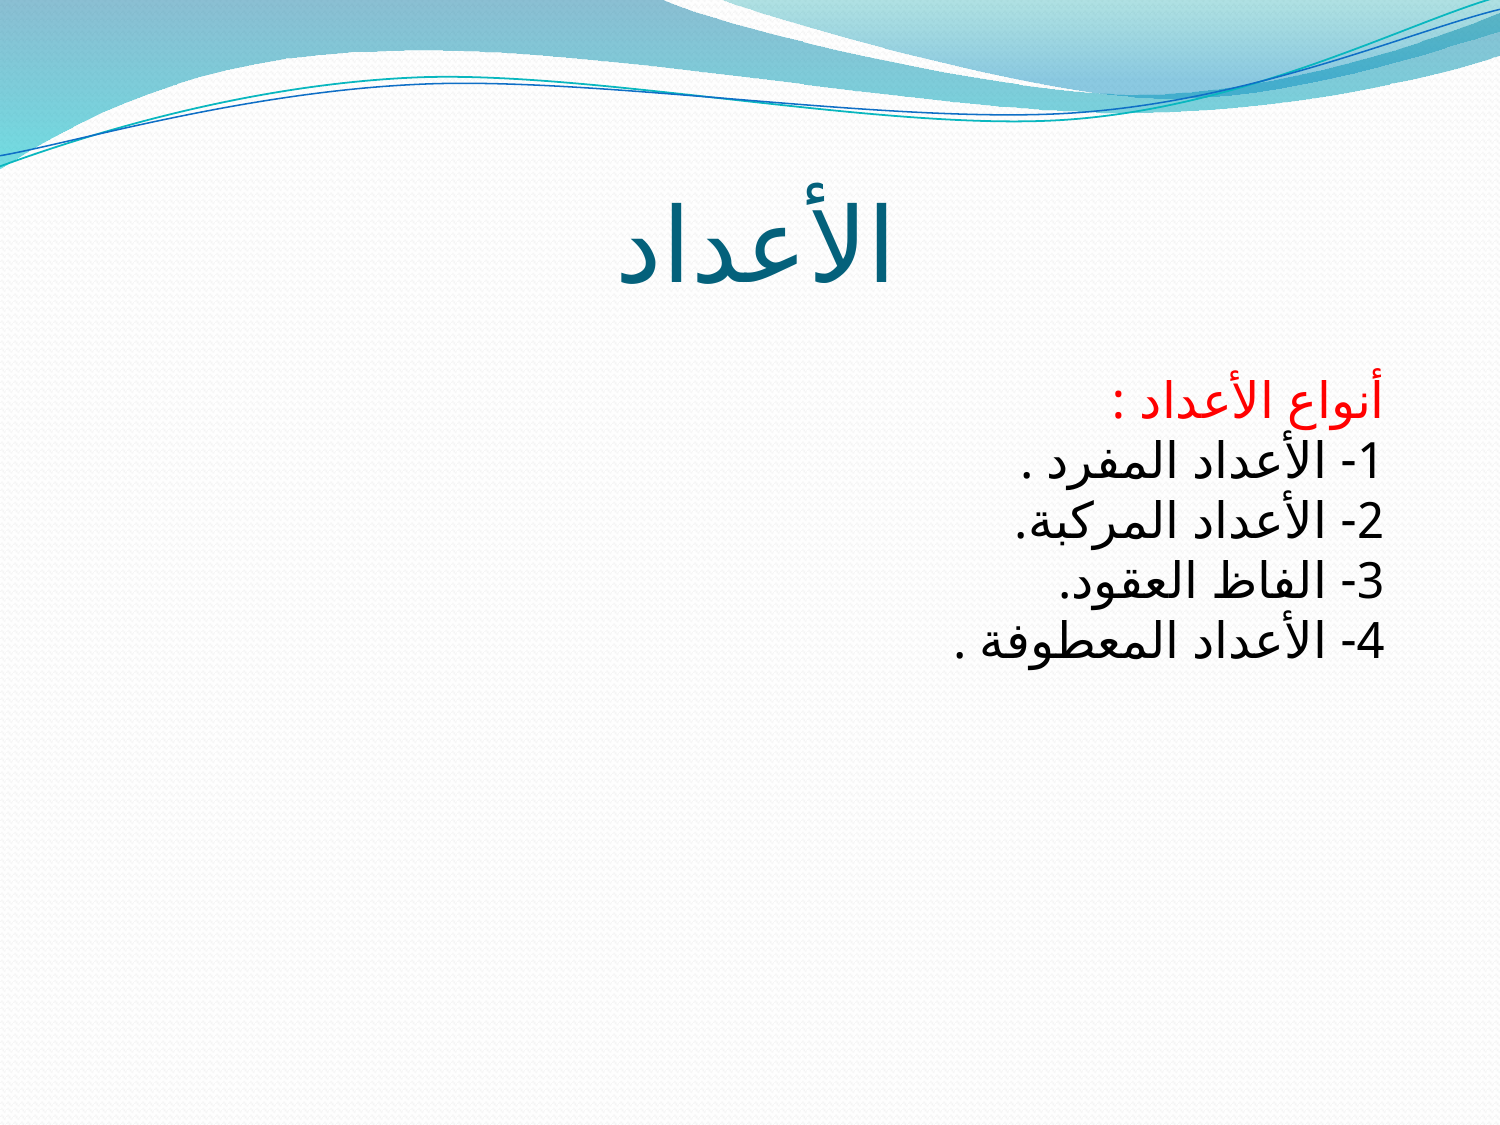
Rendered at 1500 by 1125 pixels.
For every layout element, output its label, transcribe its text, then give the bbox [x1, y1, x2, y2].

title الأعداد [75, 115, 1438, 303]
text_box أنواع الأعداد : 1- الأعداد المفرد . 2- الأعداد المركبة. 3- الفاظ العقود. 4- الأعداد المعطوفة . [206, 361, 1400, 677]
